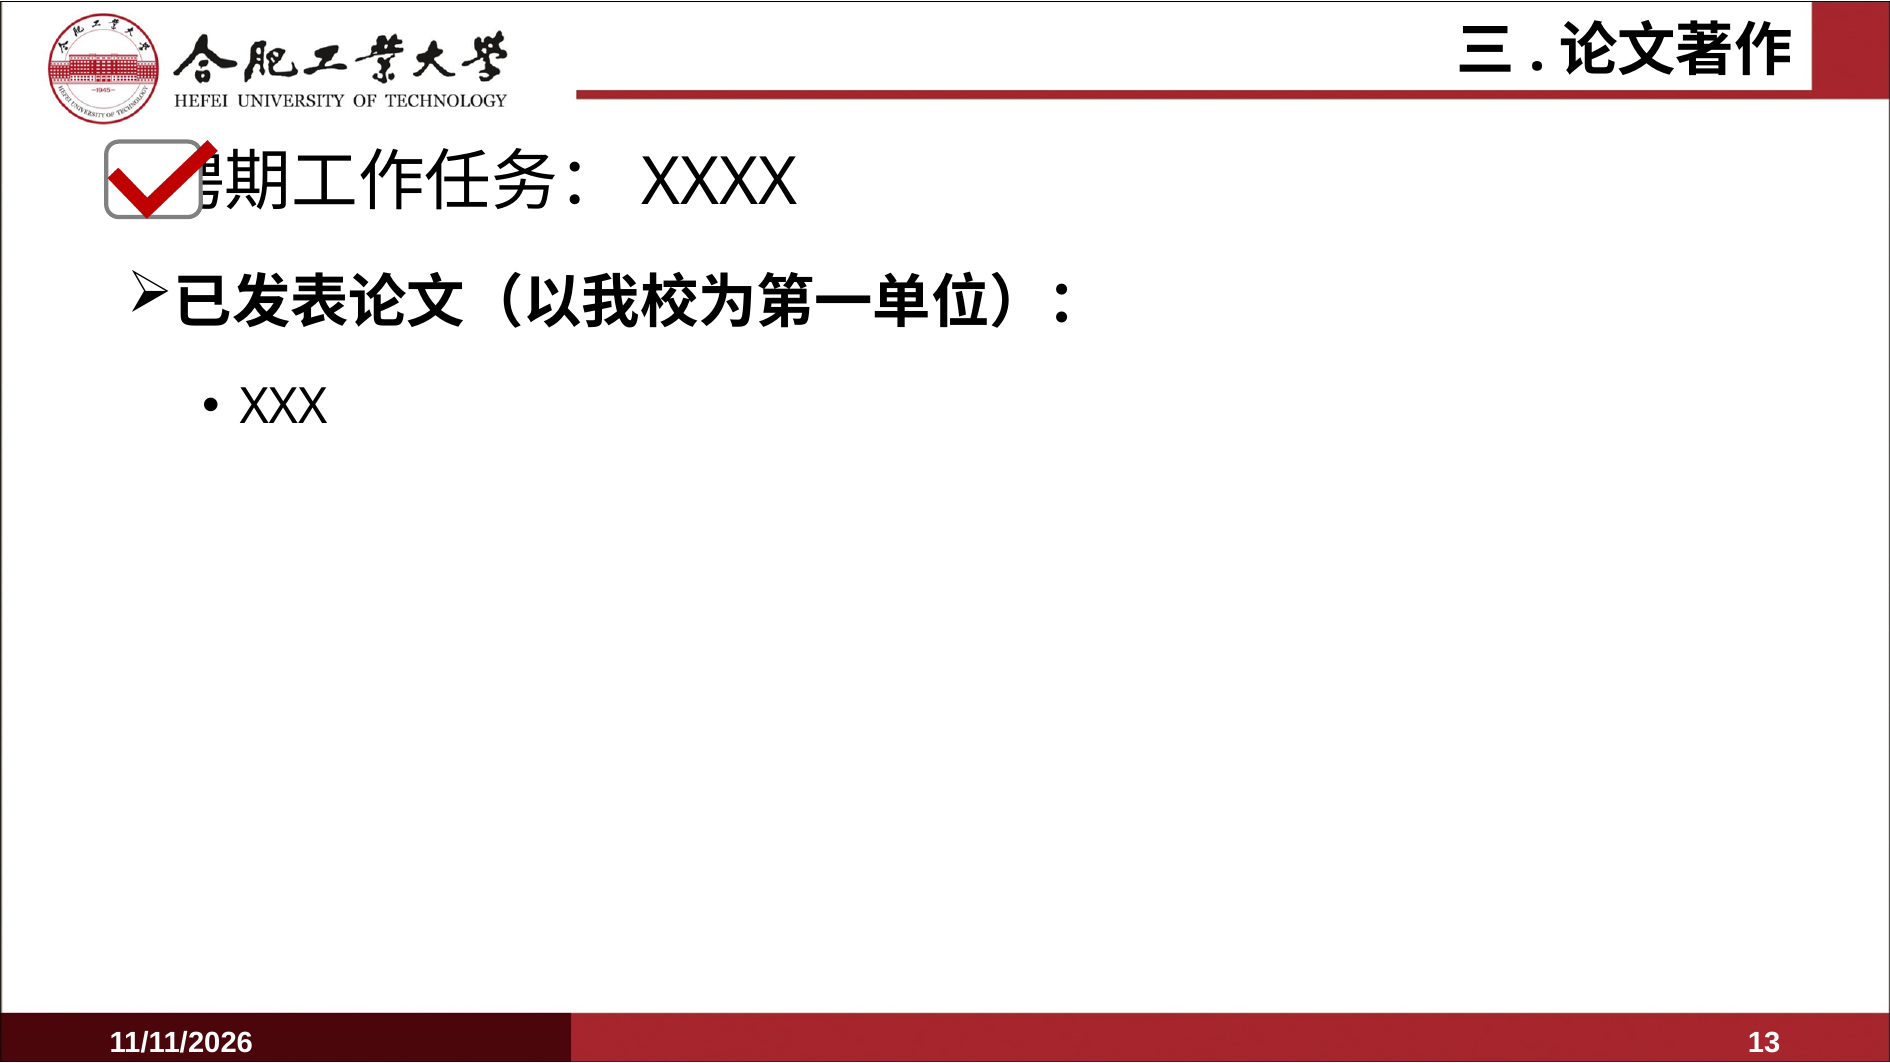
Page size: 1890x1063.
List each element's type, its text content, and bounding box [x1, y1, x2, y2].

list 聘期工作任务：XXXX 已发表论文（以我校为第一单位）： XXX [37, 129, 1838, 981]
title 三.论文著作 [587, 0, 1808, 95]
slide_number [94, 1015, 536, 1063]
picture [0, 1, 1890, 1062]
slide_number 12 [1354, 1015, 1796, 1063]
